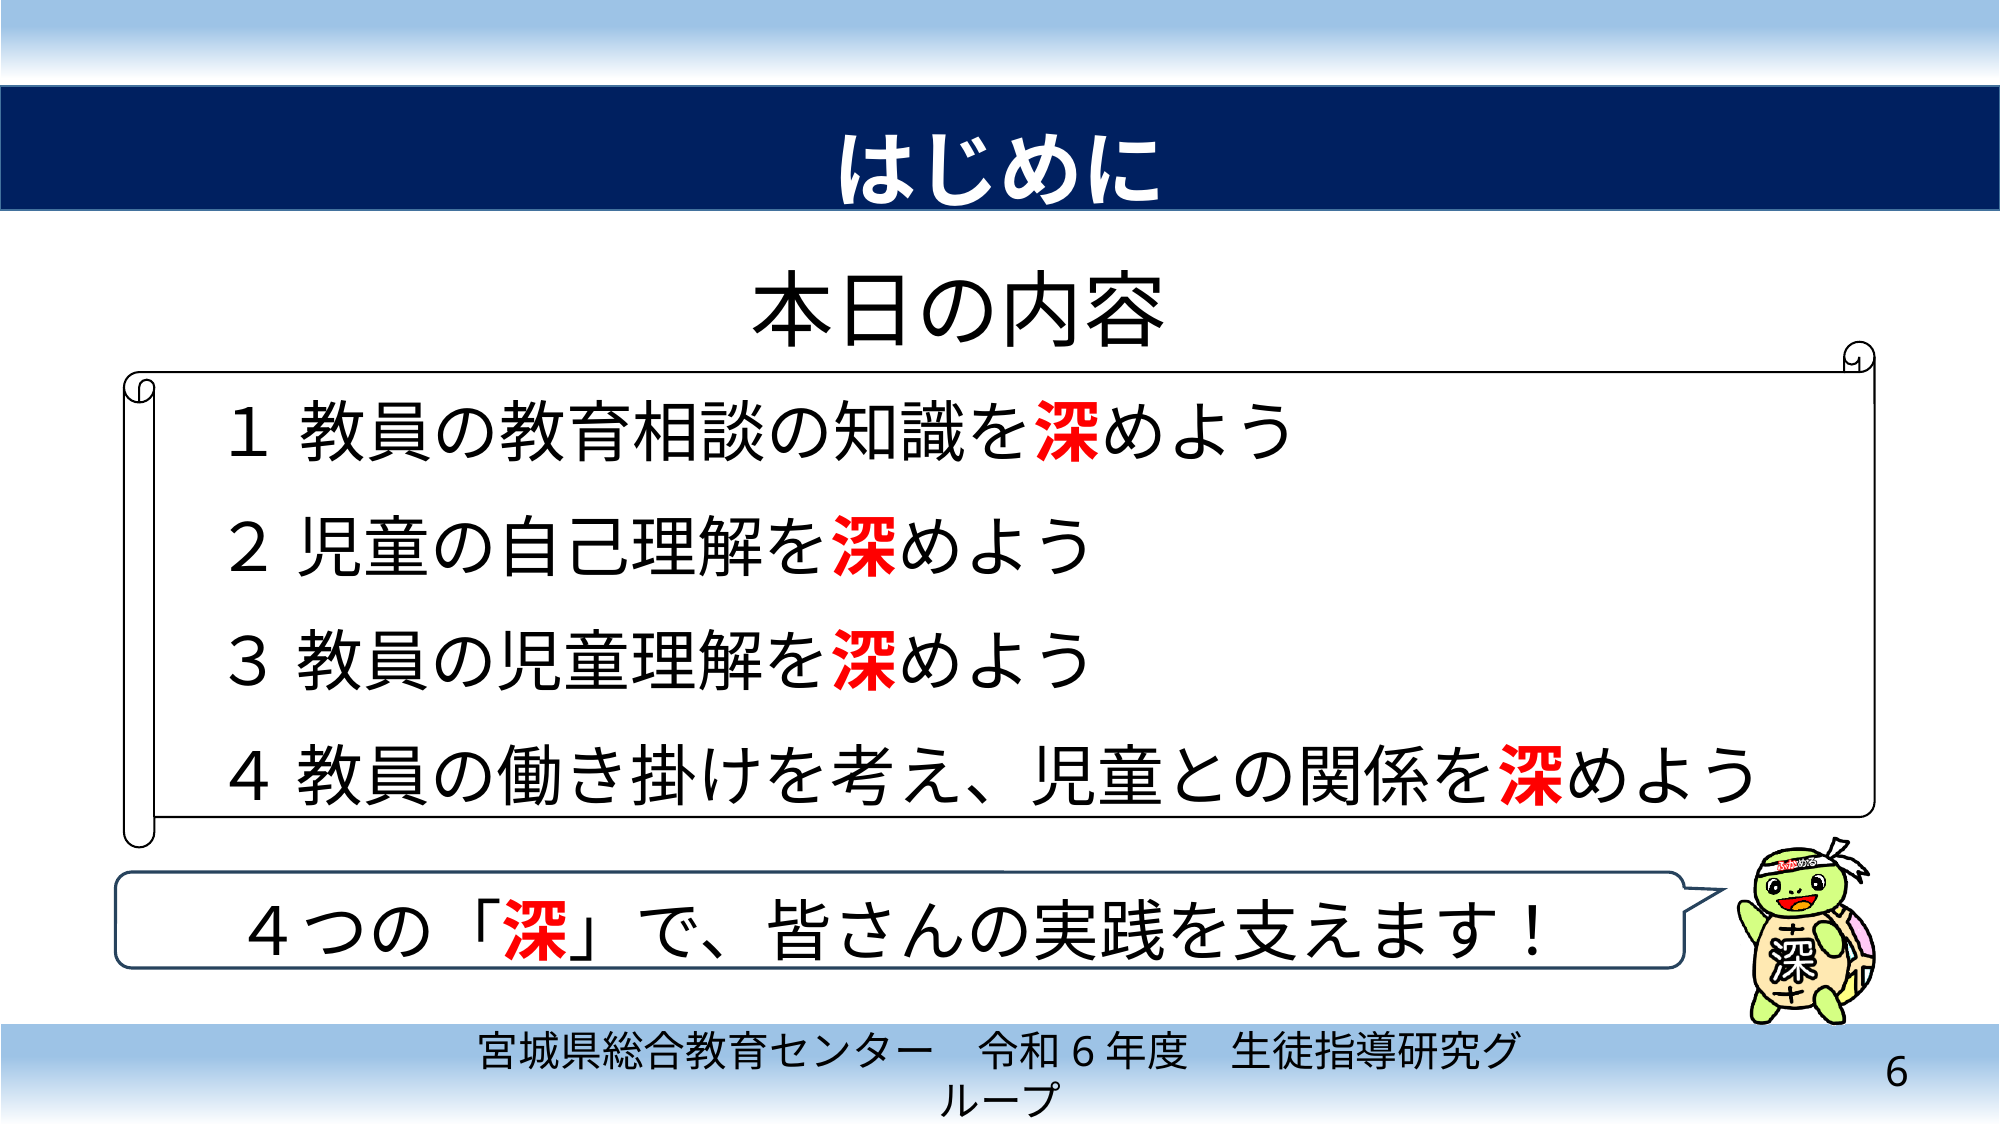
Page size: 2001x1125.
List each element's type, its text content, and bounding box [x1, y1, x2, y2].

text_box [0, 85, 220, 211]
slide_number 5 [1811, 1043, 1925, 1104]
text_box [122, 340, 1876, 849]
picture [1711, 836, 1902, 1040]
text_box [1780, 85, 2000, 211]
text_box [114, 870, 1711, 970]
text_box 宮城県総合教育センター 令和6年度 生徒指導研究グループ [428, 1045, 1572, 1105]
text_box ４つの「深」で、皆さんの実践を支えます！ [220, 881, 1606, 976]
text_box はじめに [220, 59, 1780, 224]
text_box 本日の内容 [723, 249, 1277, 365]
